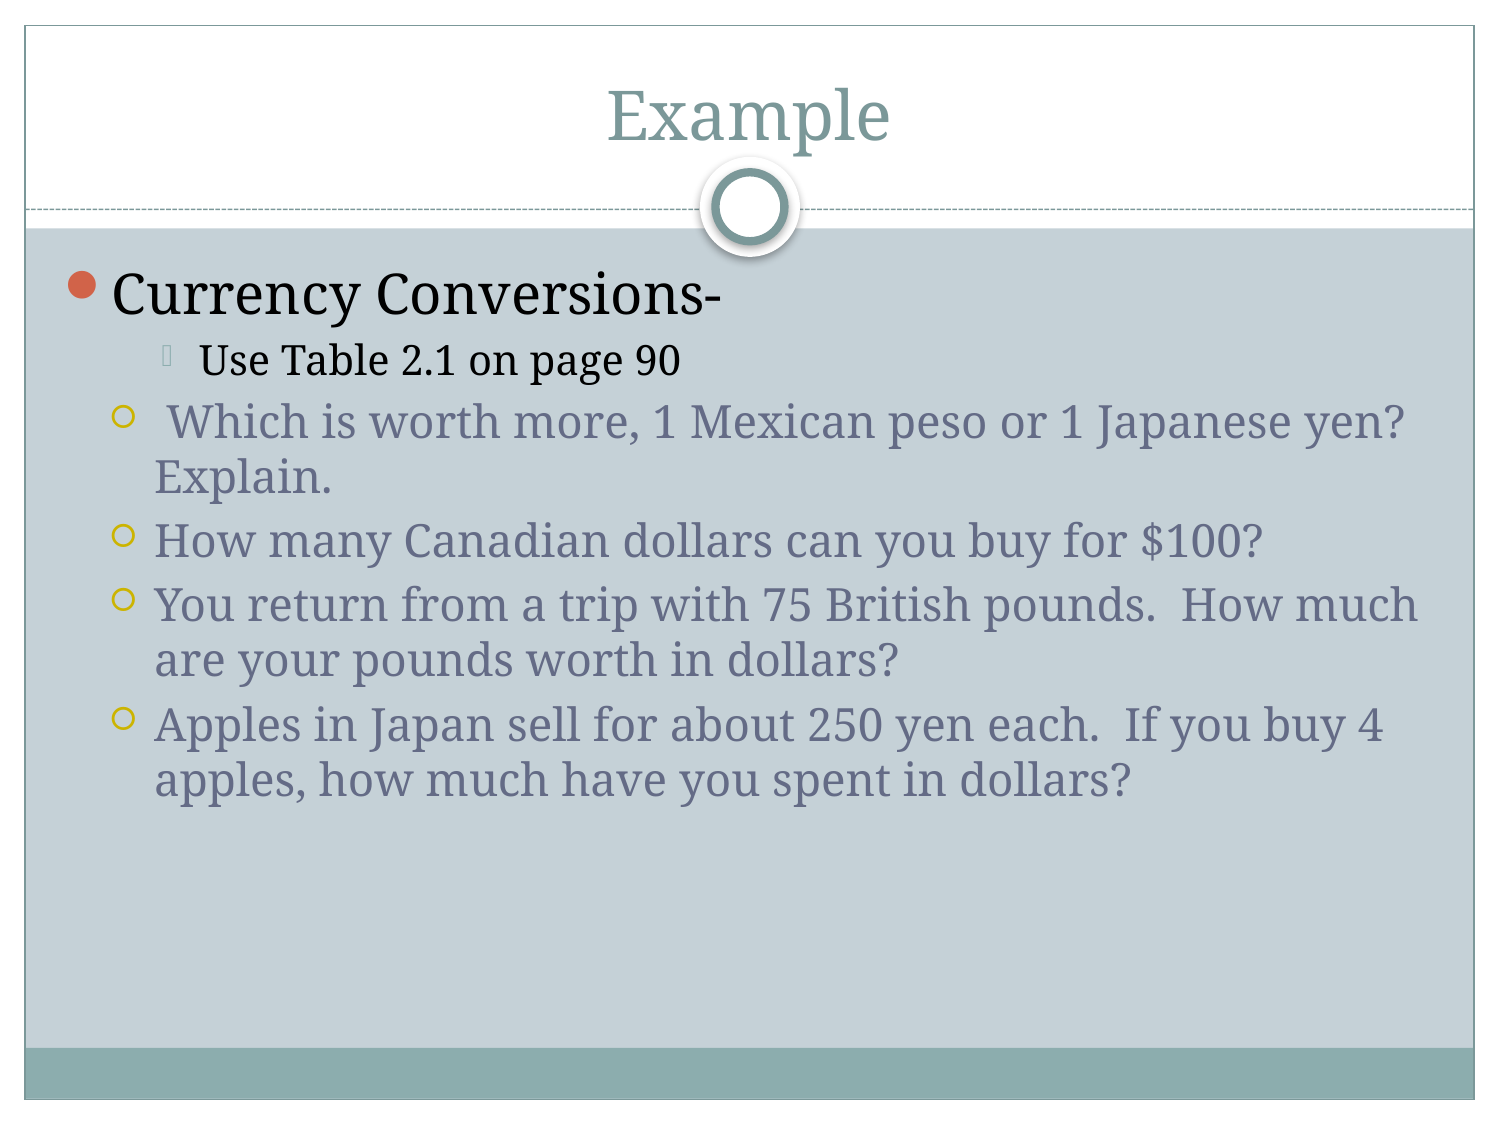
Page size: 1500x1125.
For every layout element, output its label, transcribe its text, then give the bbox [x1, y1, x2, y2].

list Currency Conversions- Use Table 2.1 on page 90 Which is worth more, 1 Mexican peso or 1 Japanese yen? Explain. How many Canadian dollars can you buy for $100? You return from a trip with 75 British pounds. How much are your pounds worth in dollars? Apples in Japan sell for about 250 yen each. If you buy 4 apples, how much have you spent in dollars? [49, 250, 1445, 1001]
title Example [49, 37, 1450, 162]
